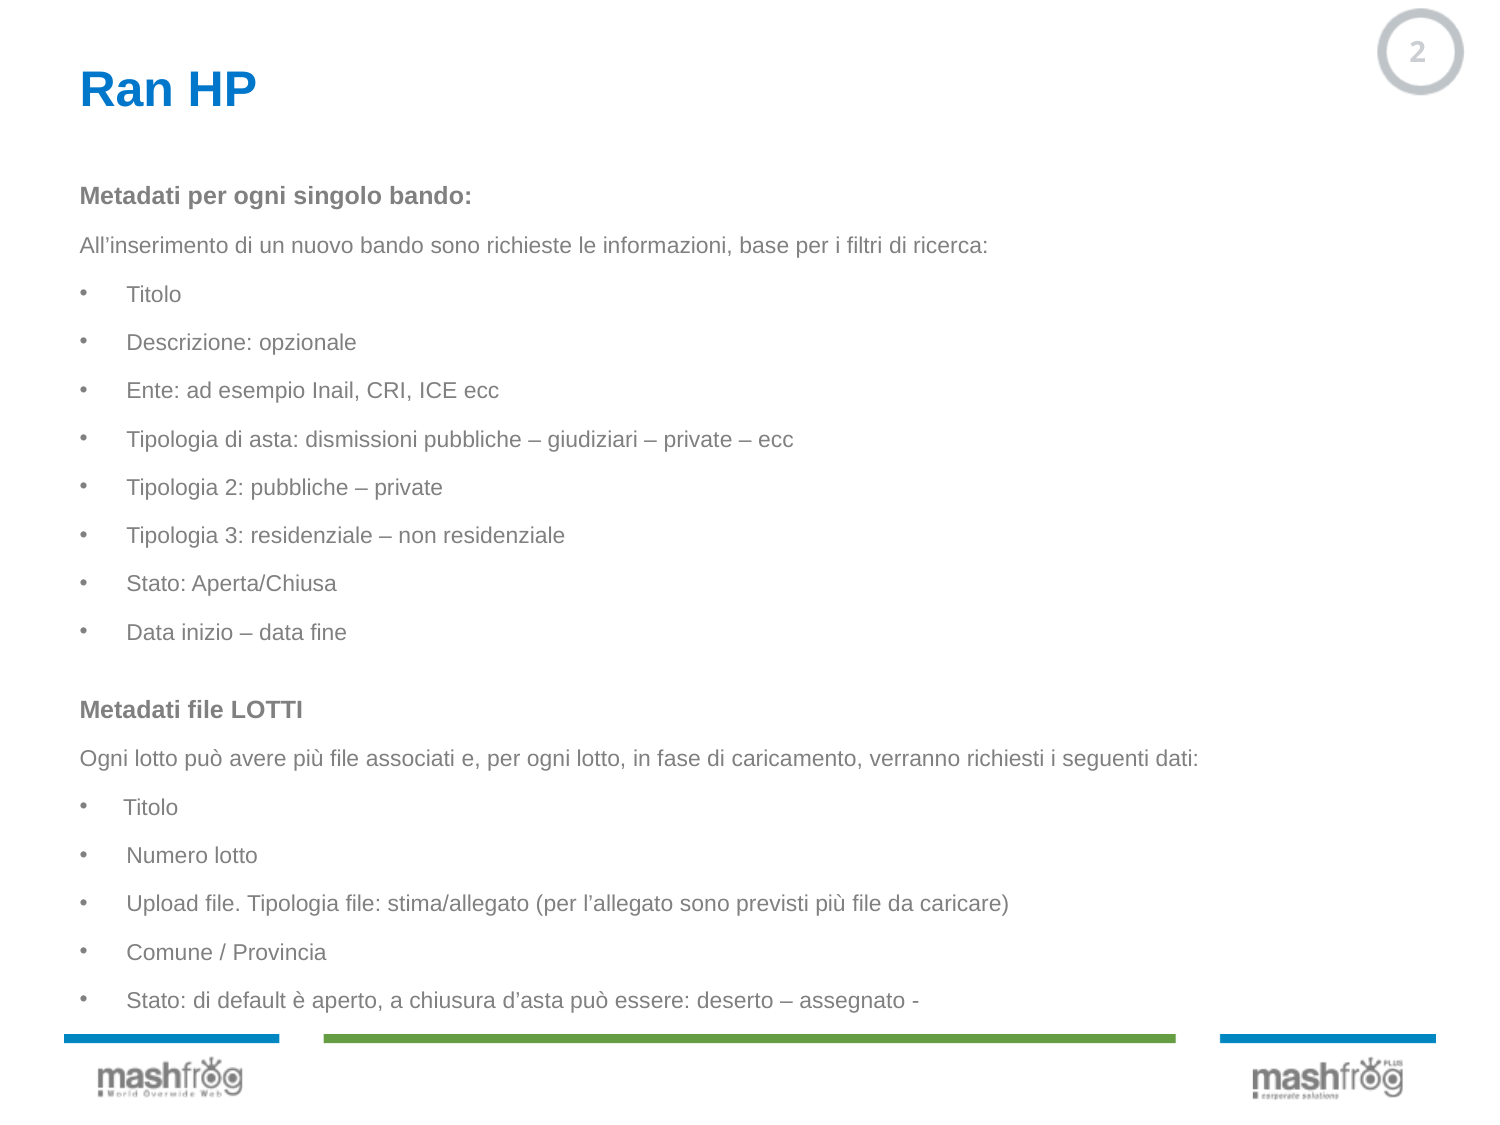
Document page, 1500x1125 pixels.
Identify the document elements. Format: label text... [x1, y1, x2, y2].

picture [64, 1034, 1436, 1117]
list Ran HP [64, 30, 1171, 149]
picture [1376, 7, 1466, 97]
slide_number 2 [1382, 25, 1454, 86]
list Metadati per ogni singolo bando: All’inserimento di un nuovo bando sono richieste le informazioni, base per i filtri di ricerca: Titolo Descrizione: opzionale Ente: ad esempio Inail, CRI, ICE ecc Tipologia di asta: dismissioni pubbliche – giudiziari – private – ecc Tipologia 2: pubbliche – private Tipologia 3: residenziale – non residenziale Stato: Aperta/Chiusa Data inizio – data fine Metadati file LOTTI Ogni lotto può avere più file associati e, per ogni lotto, in fase di caricamento, verranno richiesti i seguenti dati: Titolo Numero lotto Upload file. Tipologia file: stima/allegato (per l’allegato sono previsti più file da caricare) Comune / Provincia Stato: di default è aperto, a chiusura d’asta può essere: deserto – assegnato - [64, 172, 1436, 1024]
